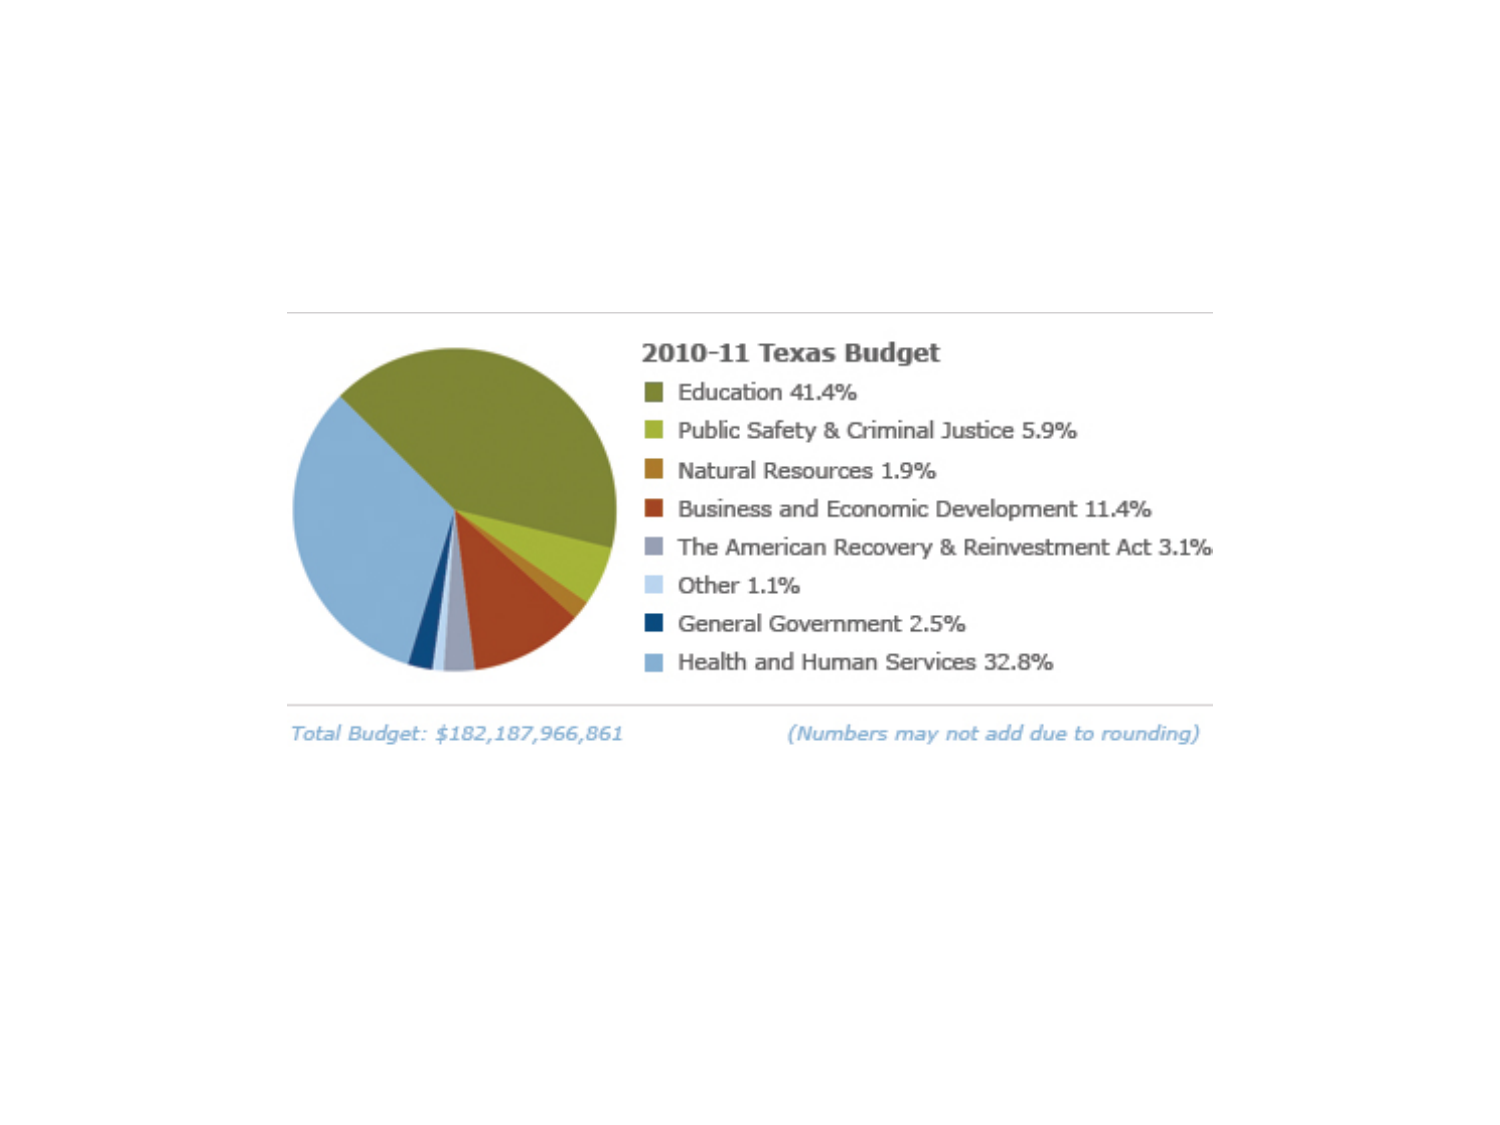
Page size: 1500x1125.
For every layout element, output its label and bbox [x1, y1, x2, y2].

picture [287, 312, 1213, 762]
